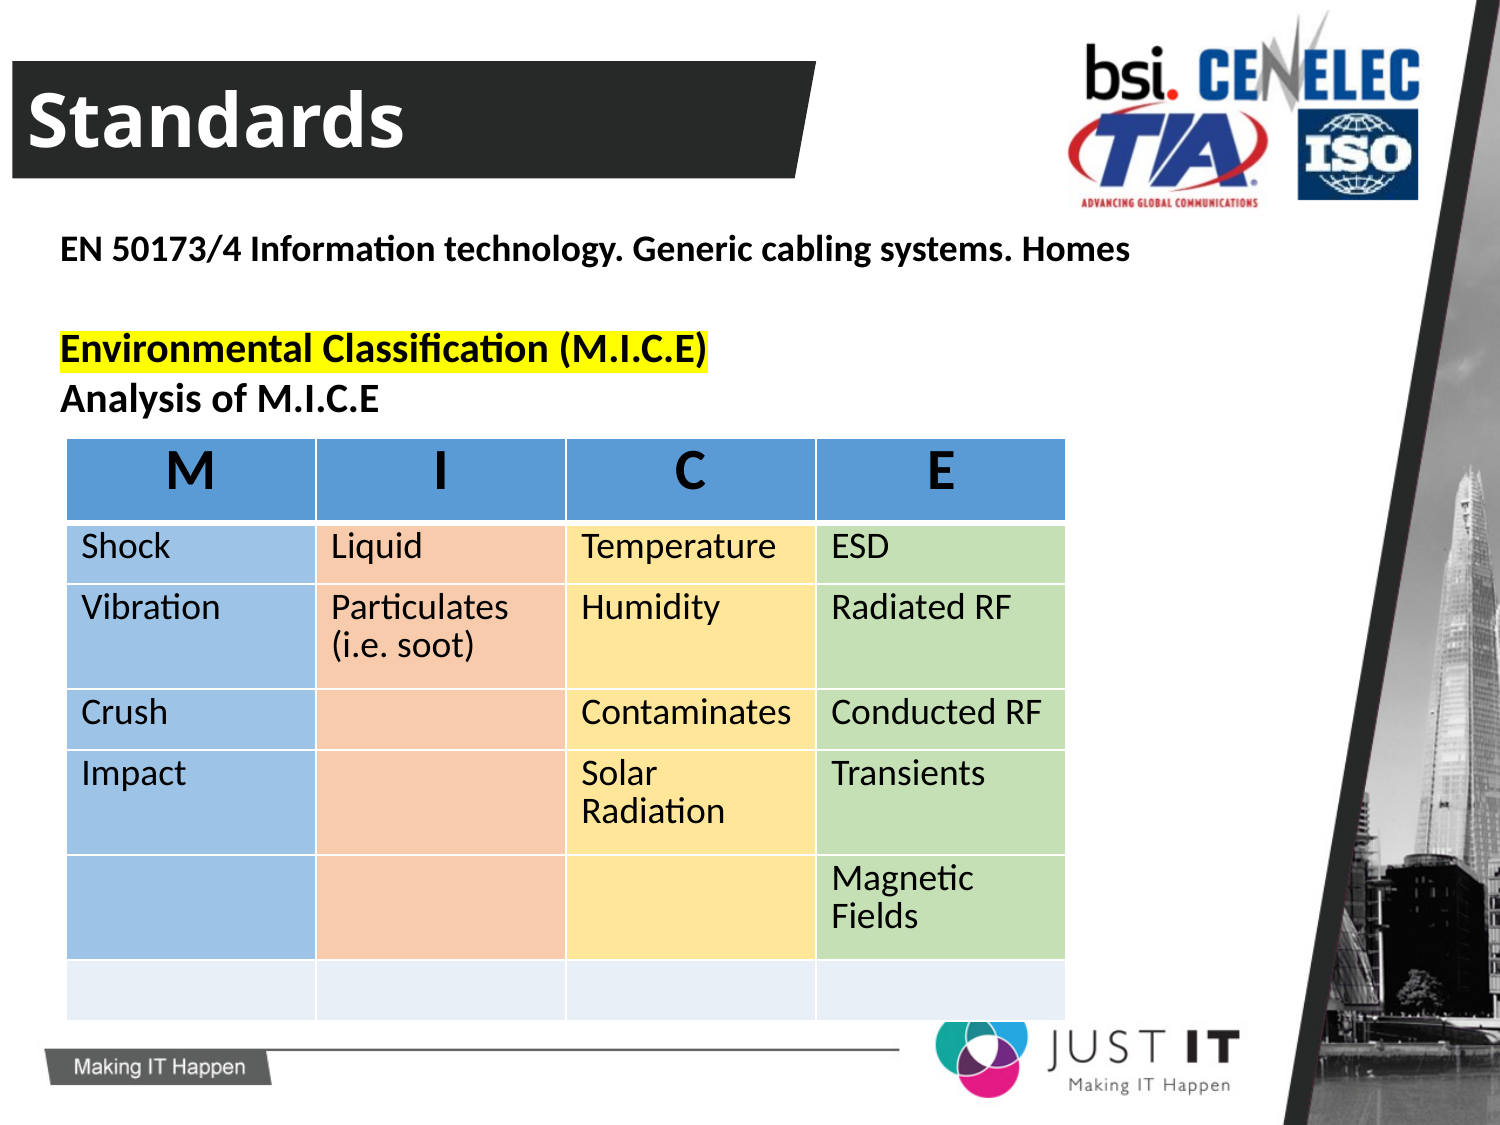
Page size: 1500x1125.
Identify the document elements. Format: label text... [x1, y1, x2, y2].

table_cell Crush [67, 690, 315, 749]
table_cell Temperature [567, 526, 815, 583]
table_cell Vibration [67, 585, 315, 688]
table_cell Contaminates [567, 690, 815, 749]
table_cell Liquid [317, 526, 565, 583]
table_cell ESD [817, 526, 1065, 583]
table_cell Solar Radiation [567, 751, 815, 854]
table_header M [67, 439, 315, 520]
table_cell [317, 690, 565, 749]
table_cell Impact [67, 751, 315, 854]
table_header I [317, 439, 565, 520]
picture [0, 0, 1500, 1125]
table_cell [817, 961, 1065, 1020]
table_header C [567, 439, 815, 520]
title Standards [12, 61, 927, 179]
table_cell Particulates (i.e. soot) [317, 585, 565, 688]
table_cell Humidity [567, 585, 815, 688]
table_cell [317, 856, 565, 959]
text_box Environmental Classification (M.I.C.E) Analysis of M.I.C.E [45, 313, 1270, 619]
table_cell Shock [67, 526, 315, 583]
table_header E [817, 439, 1065, 520]
text_box EN 50173/4 Information technology. Generic cabling systems. Homes [45, 216, 1270, 313]
table_cell Radiated RF [817, 585, 1065, 688]
table_cell [317, 961, 565, 1020]
table_cell [67, 961, 315, 1020]
table_cell [67, 856, 315, 959]
table_cell Magnetic Fields [817, 856, 1065, 959]
table_cell Transients [817, 751, 1065, 854]
table_cell Conducted RF [817, 690, 1065, 749]
table_cell [567, 961, 815, 1020]
table_cell [317, 751, 565, 854]
table_cell [567, 856, 815, 959]
